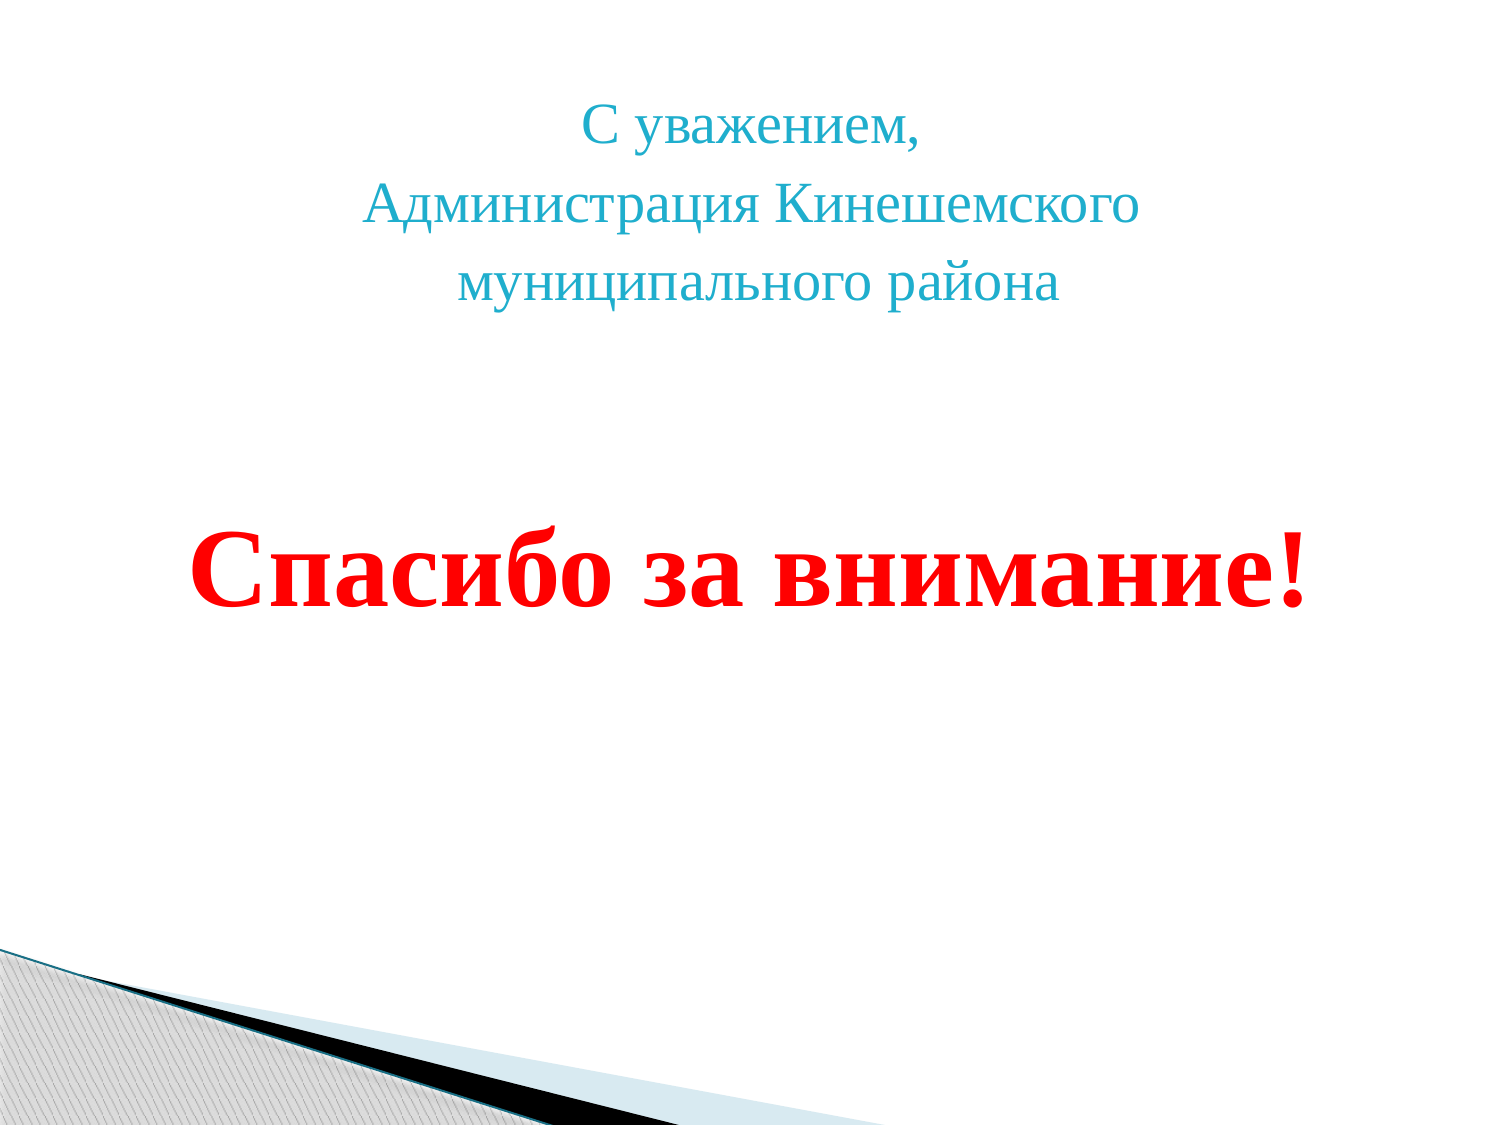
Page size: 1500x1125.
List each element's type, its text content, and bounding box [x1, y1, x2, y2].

text_box Спасибо за внимание! [172, 486, 1328, 637]
list С уважением, Администрация Кинешемского муниципального района [75, 78, 1425, 986]
